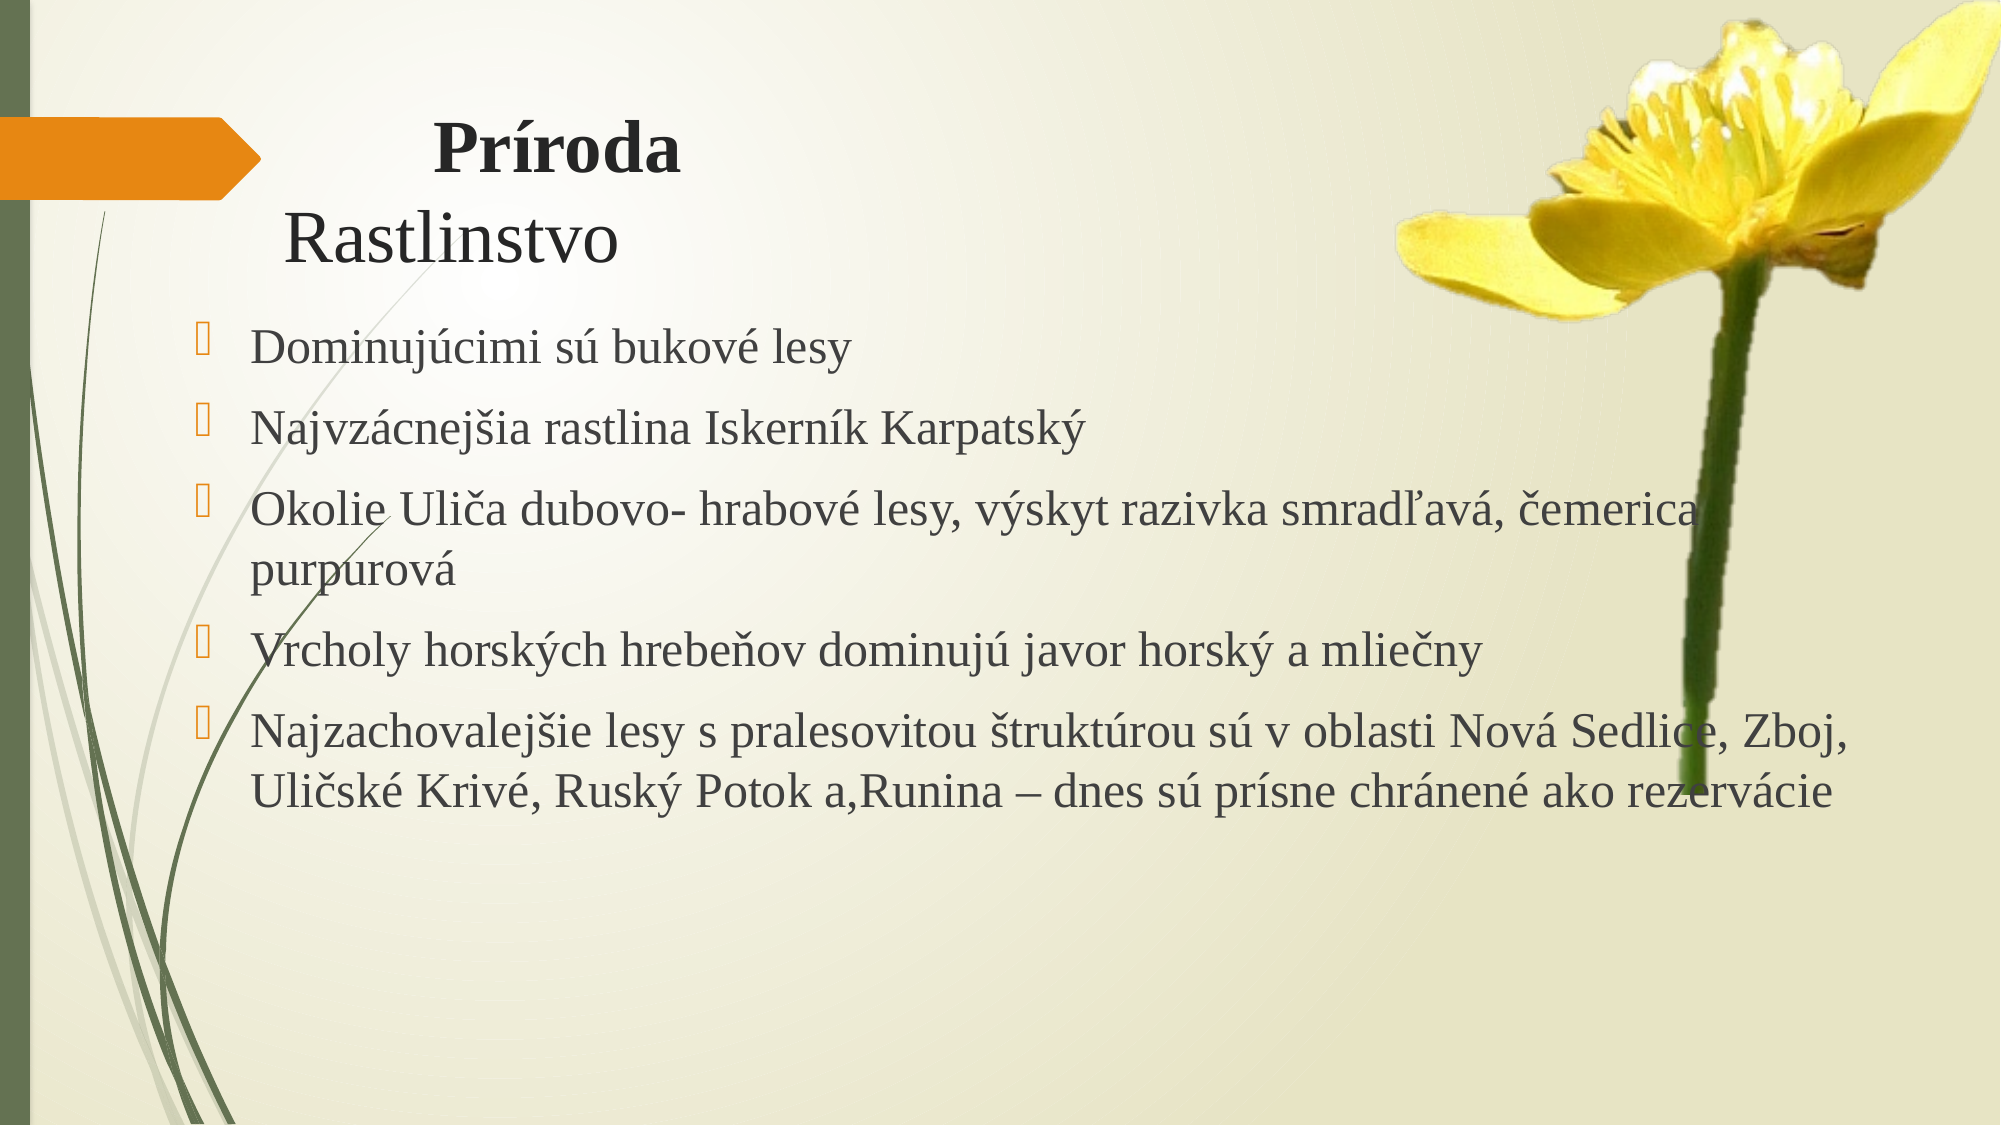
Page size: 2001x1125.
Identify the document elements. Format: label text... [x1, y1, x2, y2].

list Dominujúcimi sú bukové lesy Najvzácnejšia rastlina Iskerník Karpatský Okolie Uliča dubovo- hrabové lesy, výskyt razivka smradľavá, čemerica purpurová Vrcholy horských hrebeňov dominujú javor horský a mliečny Najzachovalejšie lesy s pralesovitou štruktúrou sú v oblasti Nová Sedlice, Zboj, Uličské Krivé, Ruský Potok a,Runina – dnes sú prísne chránené ako rezervácie [179, 306, 1888, 970]
title Príroda Rastlinstvo [268, 89, 1378, 306]
picture [1383, 0, 2001, 795]
